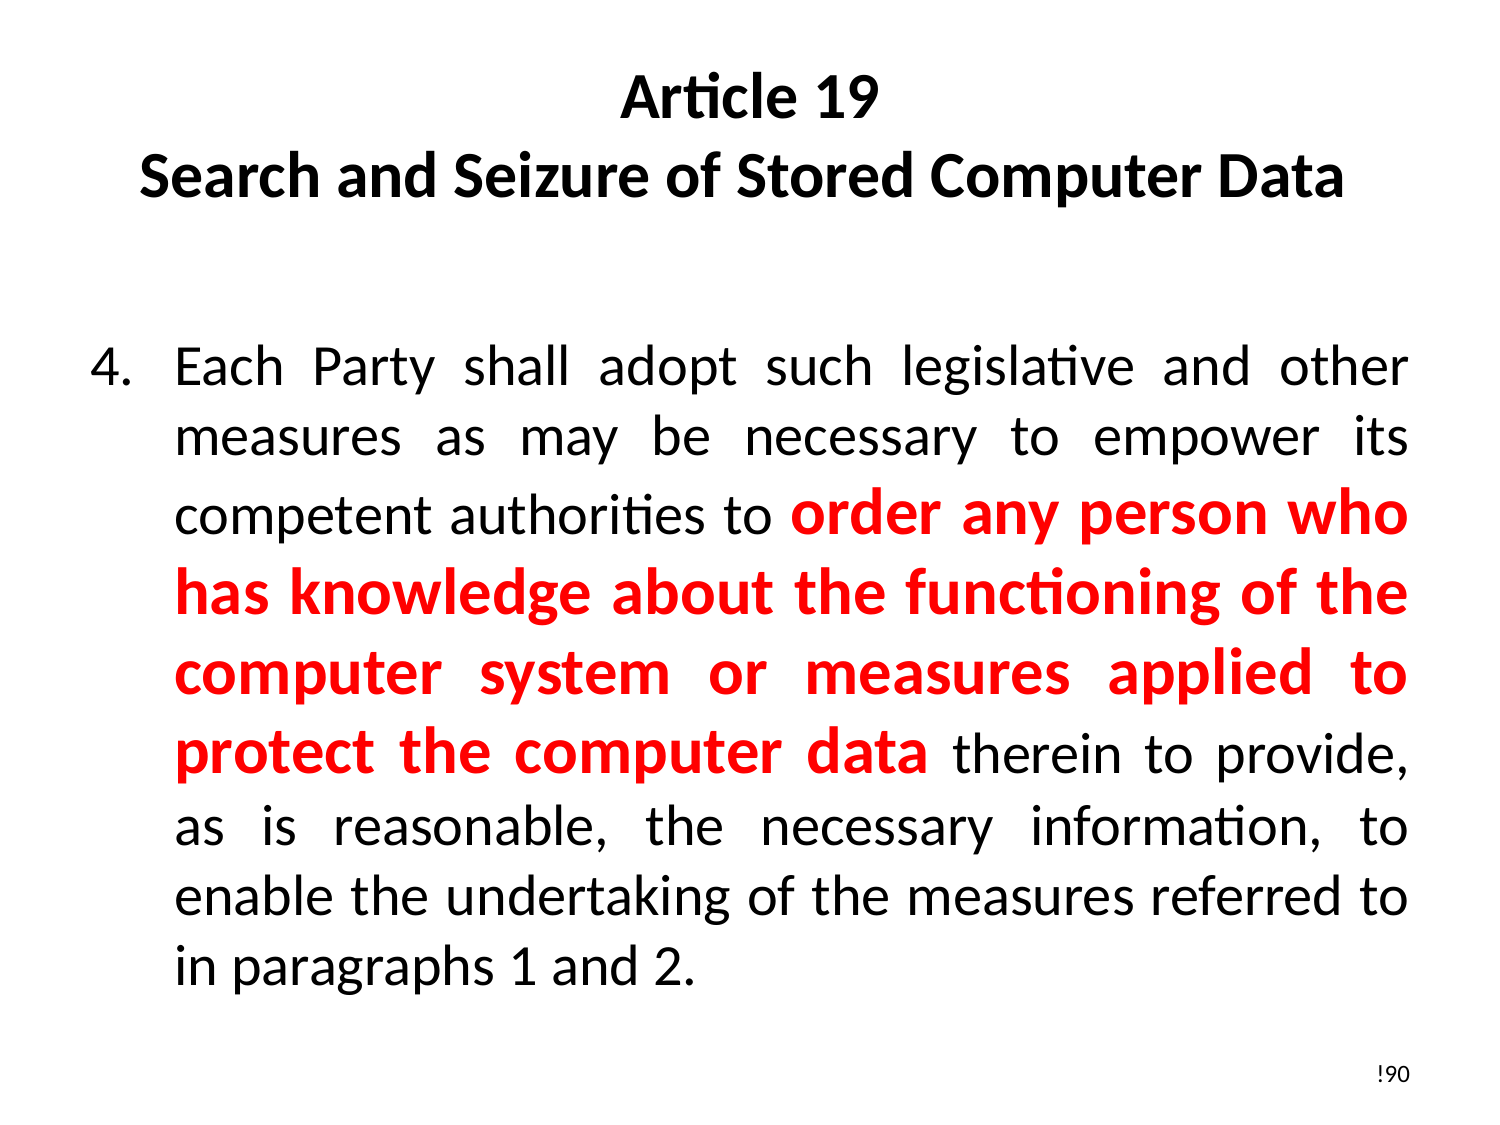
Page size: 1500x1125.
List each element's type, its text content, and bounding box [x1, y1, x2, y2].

title Article 19 Search and Seizure of Stored Computer Data [74, 44, 1426, 220]
list Each Party shall adopt such legislative and other measures as may be necessary to empower its competent authorities to order any person who has knowledge about the functioning of the computer system or measures applied to protect the computer data therein to provide, as is reasonable, the necessary information, to enable the undertaking of the measures referred to in paragraphs 1 and 2. [74, 319, 1426, 1066]
slide_number !90 [1074, 1042, 1425, 1103]
